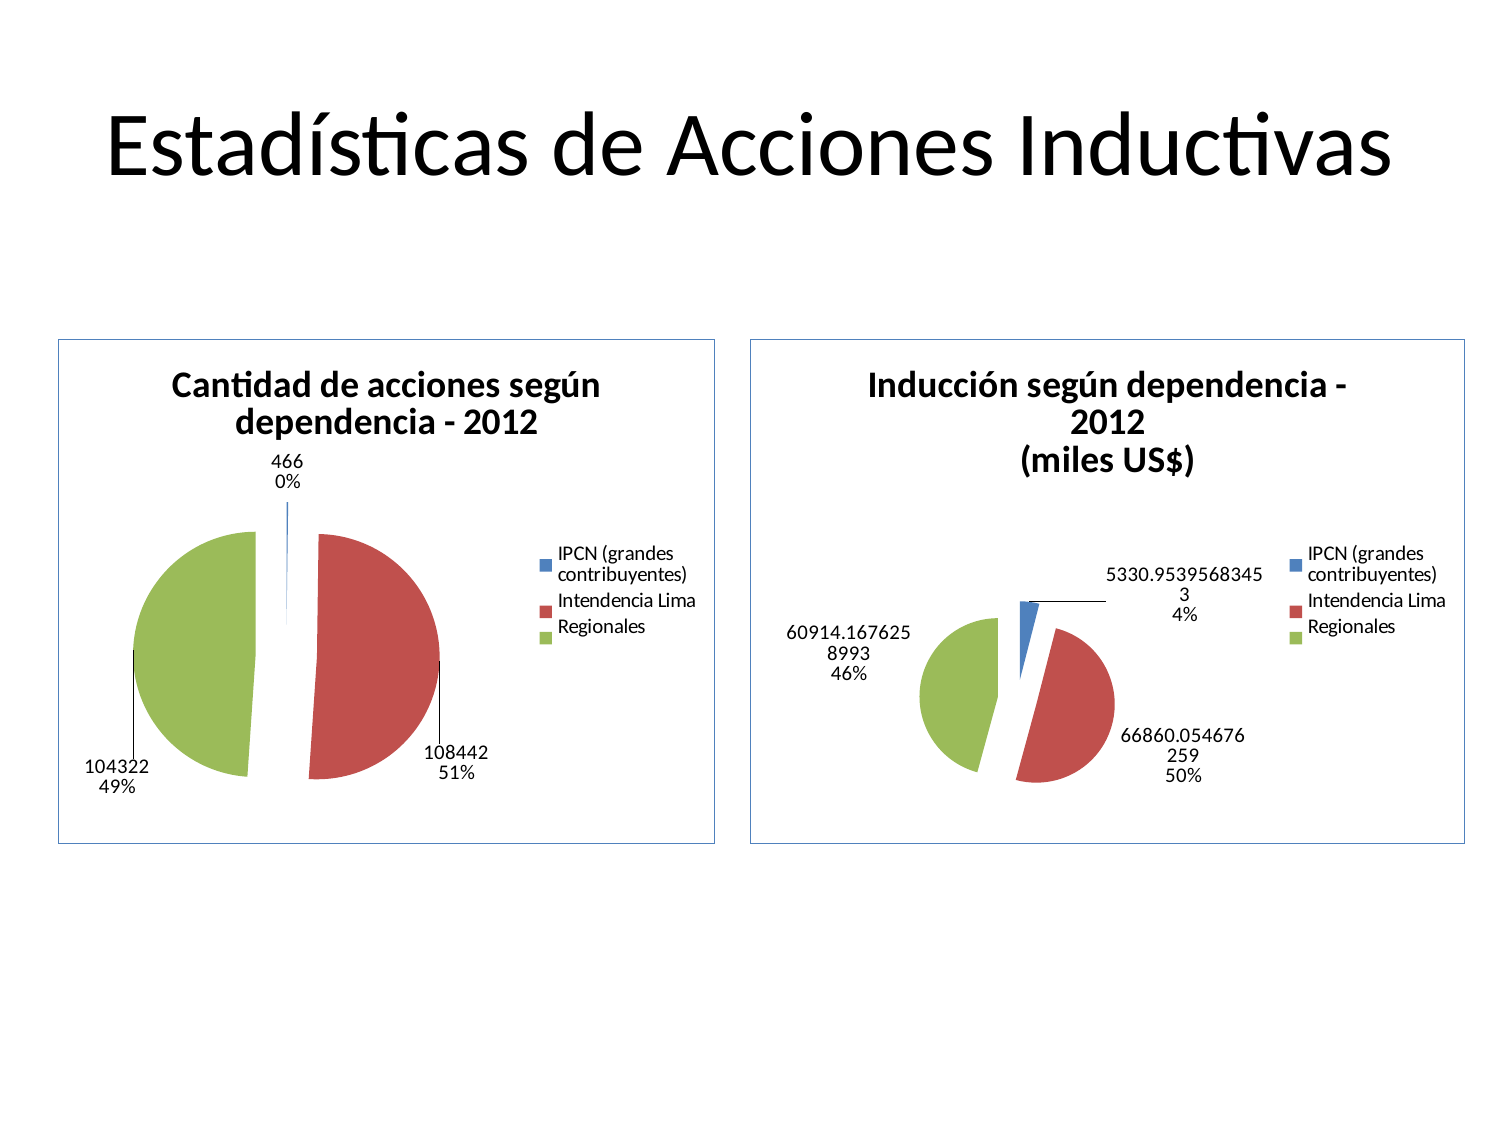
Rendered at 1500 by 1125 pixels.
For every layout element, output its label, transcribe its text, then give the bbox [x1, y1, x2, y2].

title Estadísticas de Acciones Inductivas [75, 45, 1425, 233]
chart [749, 339, 1466, 844]
chart [58, 339, 715, 844]
